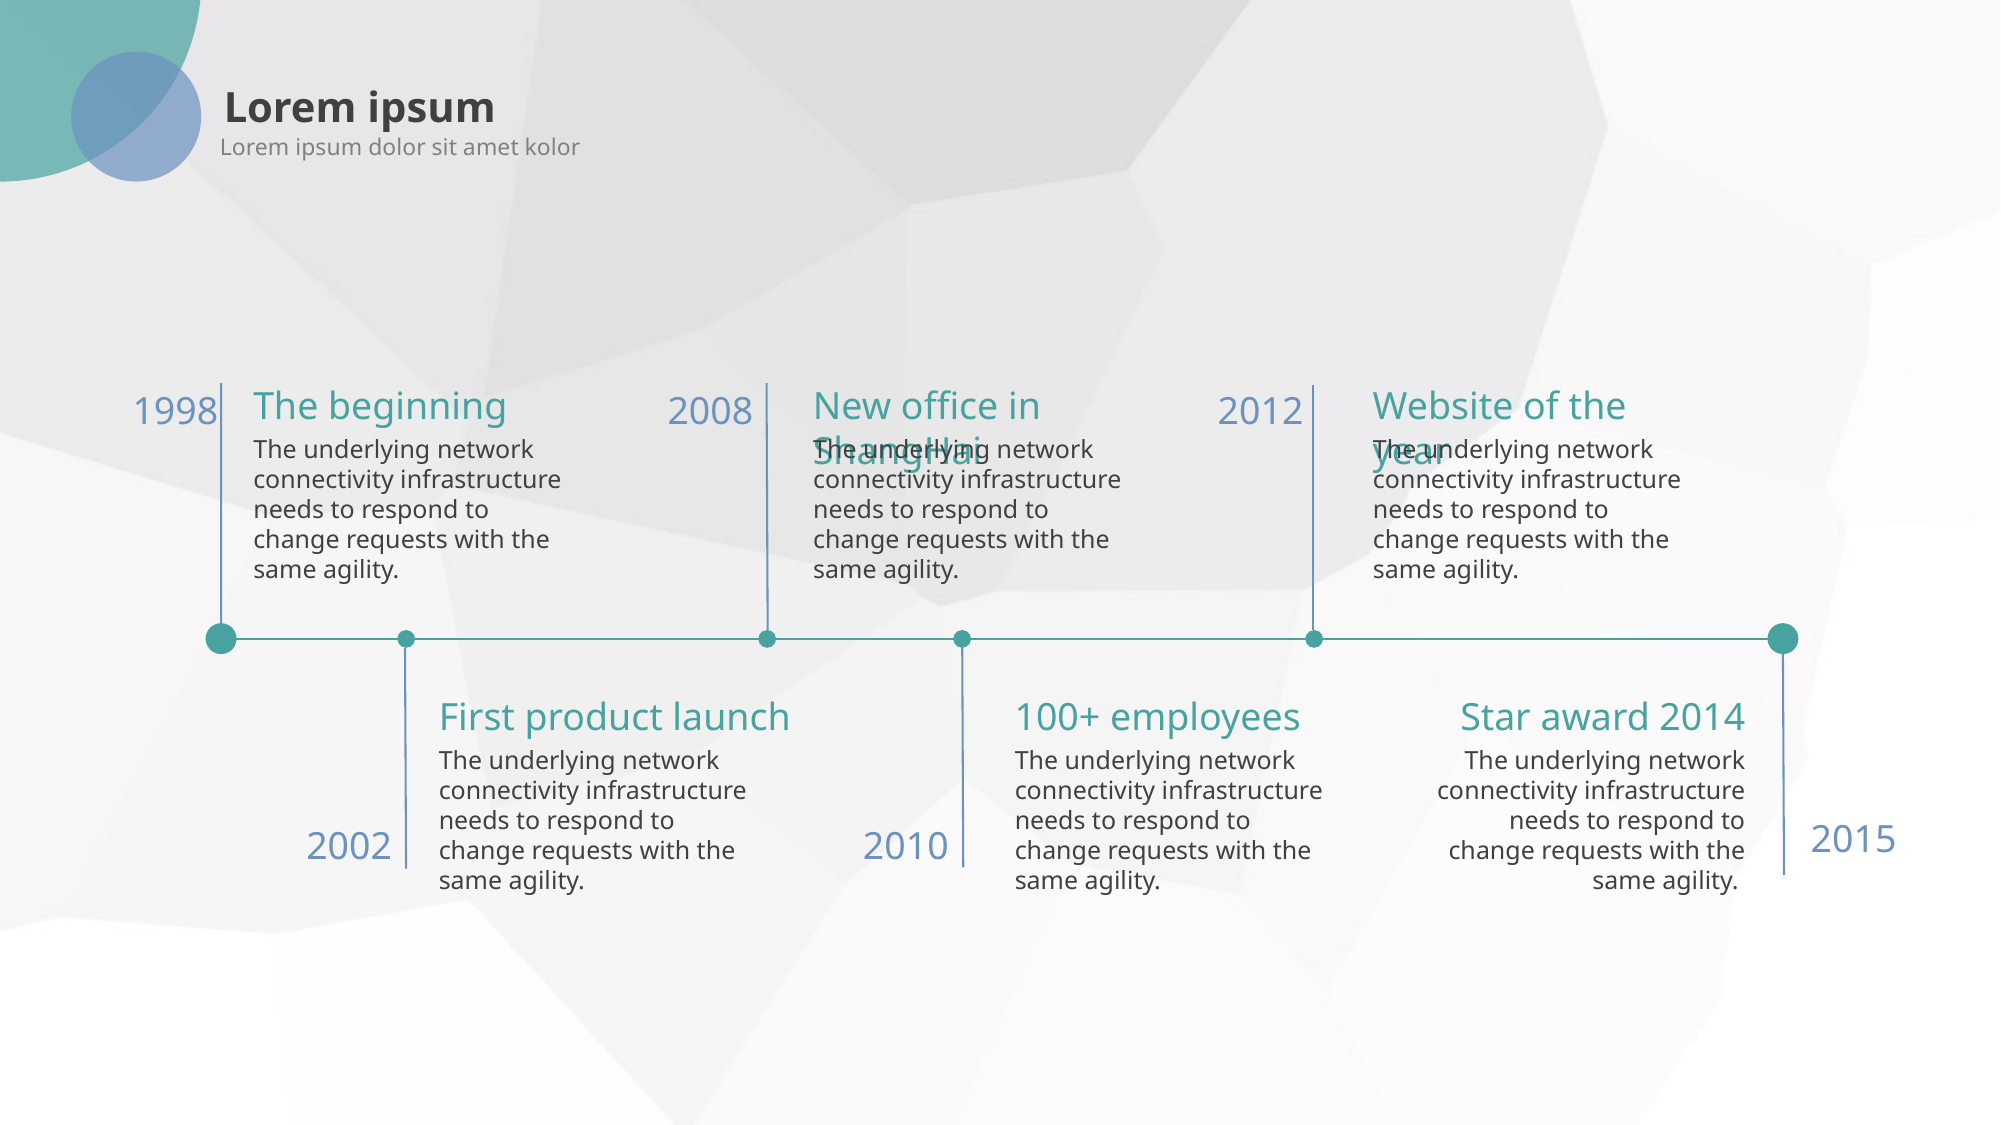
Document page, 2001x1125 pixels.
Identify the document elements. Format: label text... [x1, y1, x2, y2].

text_box [952, 628, 972, 638]
text_box Website of the year [1358, 374, 1725, 480]
text_box Lorem ipsum dolor sit amet kolor [205, 125, 596, 168]
text_box [396, 628, 416, 638]
text_box [204, 622, 238, 656]
text_box 2012 [1203, 379, 1319, 440]
text_box The underlying network connectivity infrastructure needs to respond to change requests with the same agility. [238, 426, 586, 591]
text_box 1998 [117, 379, 234, 440]
text_box [1766, 622, 1800, 655]
text_box The underlying network connectivity infrastructure needs to respond to change requests with the same agility. [999, 737, 1347, 902]
text_box [757, 639, 778, 649]
text_box [396, 639, 417, 649]
text_box New office in ShangHai [798, 374, 1207, 480]
text_box 2010 [848, 814, 964, 875]
text_box [1304, 639, 1325, 649]
text_box [952, 639, 973, 649]
picture [0, 0, 2001, 1125]
text_box Lorem ipsum [209, 73, 511, 125]
text_box [70, 50, 203, 183]
text_box [0, 0, 202, 183]
text_box The underlying network connectivity infrastructure needs to respond to change requests with the same agility. [423, 737, 771, 902]
text_box [1304, 628, 1324, 638]
text_box 100+ employees [999, 685, 1391, 745]
text_box 2002 [291, 814, 408, 875]
text_box The underlying network connectivity infrastructure needs to respond to change requests with the same agility. [1413, 737, 1761, 902]
text_box Star award 2014 [1413, 685, 1761, 737]
text_box First product launch [423, 685, 815, 745]
text_box [757, 629, 777, 638]
text_box The underlying network connectivity infrastructure needs to respond to change requests with the same agility. [798, 426, 1145, 591]
text_box The underlying network connectivity infrastructure needs to respond to change requests with the same agility. [1358, 426, 1705, 591]
text_box 2008 [652, 379, 769, 440]
text_box 2015 [1795, 807, 1912, 868]
text_box The beginning [238, 374, 599, 435]
